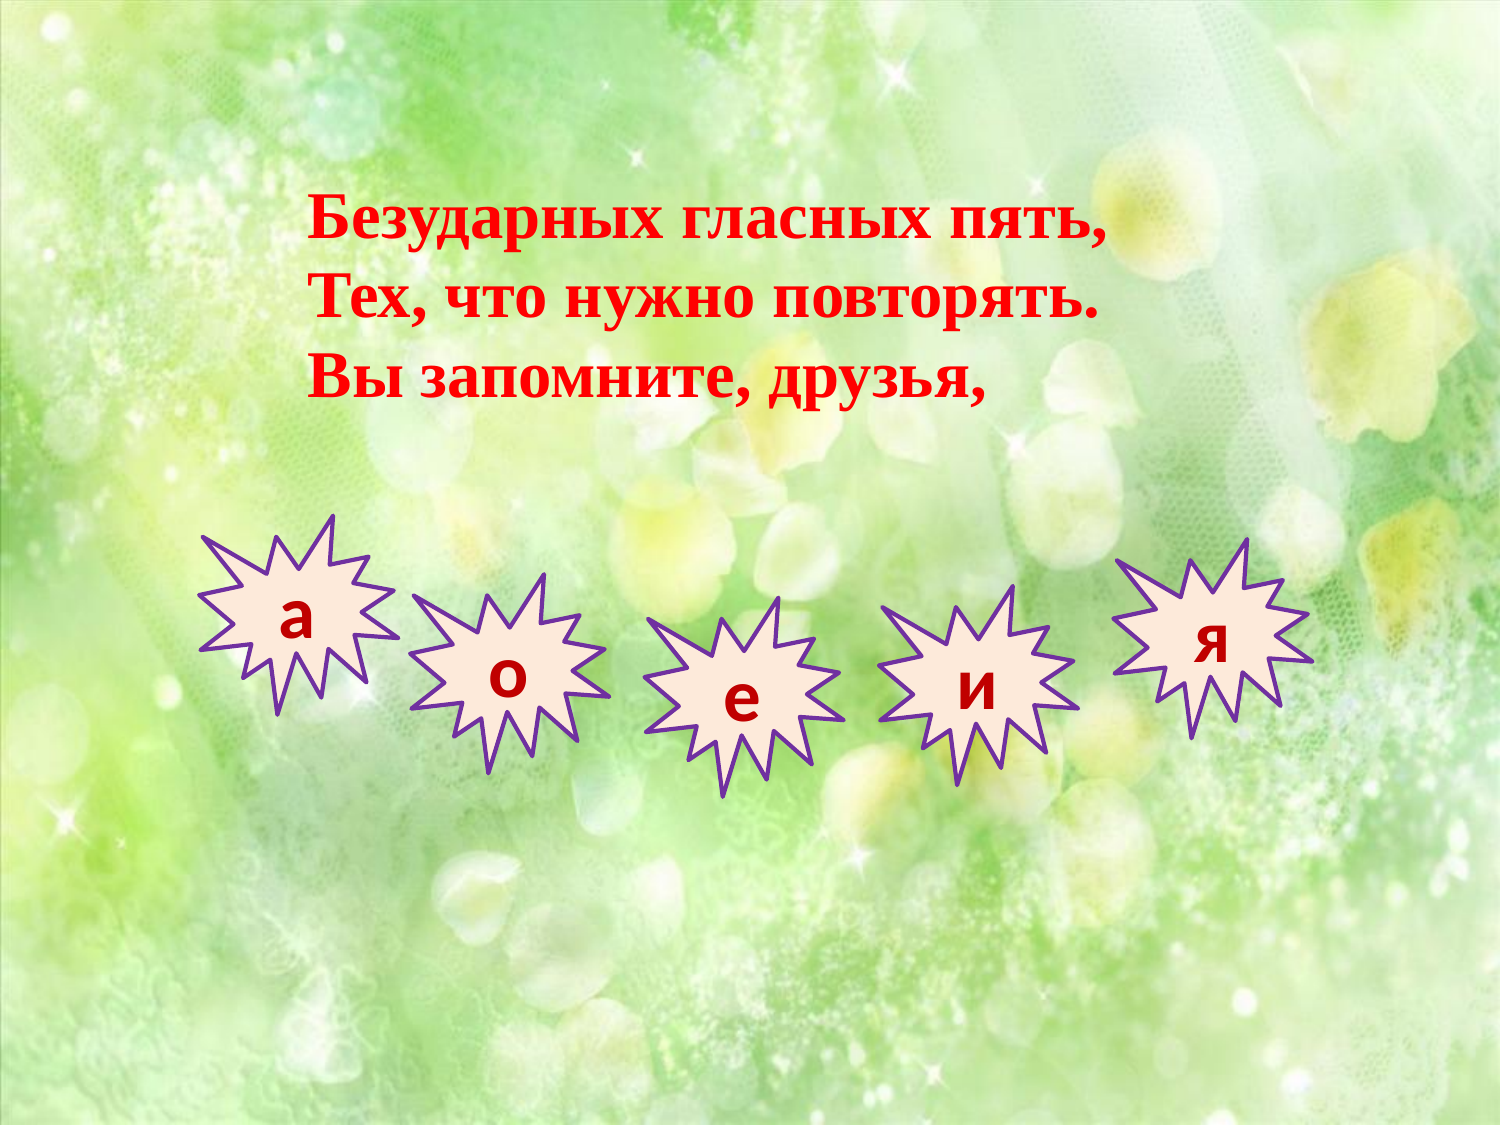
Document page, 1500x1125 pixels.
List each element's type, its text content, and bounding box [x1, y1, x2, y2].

picture [0, 0, 1500, 1125]
text_box я [1111, 537, 1315, 741]
text_box е [642, 595, 846, 799]
text_box и [876, 583, 1081, 788]
text_box Безударных гласных пять, Тех, что нужно повторять. Вы запомните, друзья, [292, 163, 1301, 419]
text_box а [197, 513, 401, 717]
text_box о [408, 572, 612, 776]
